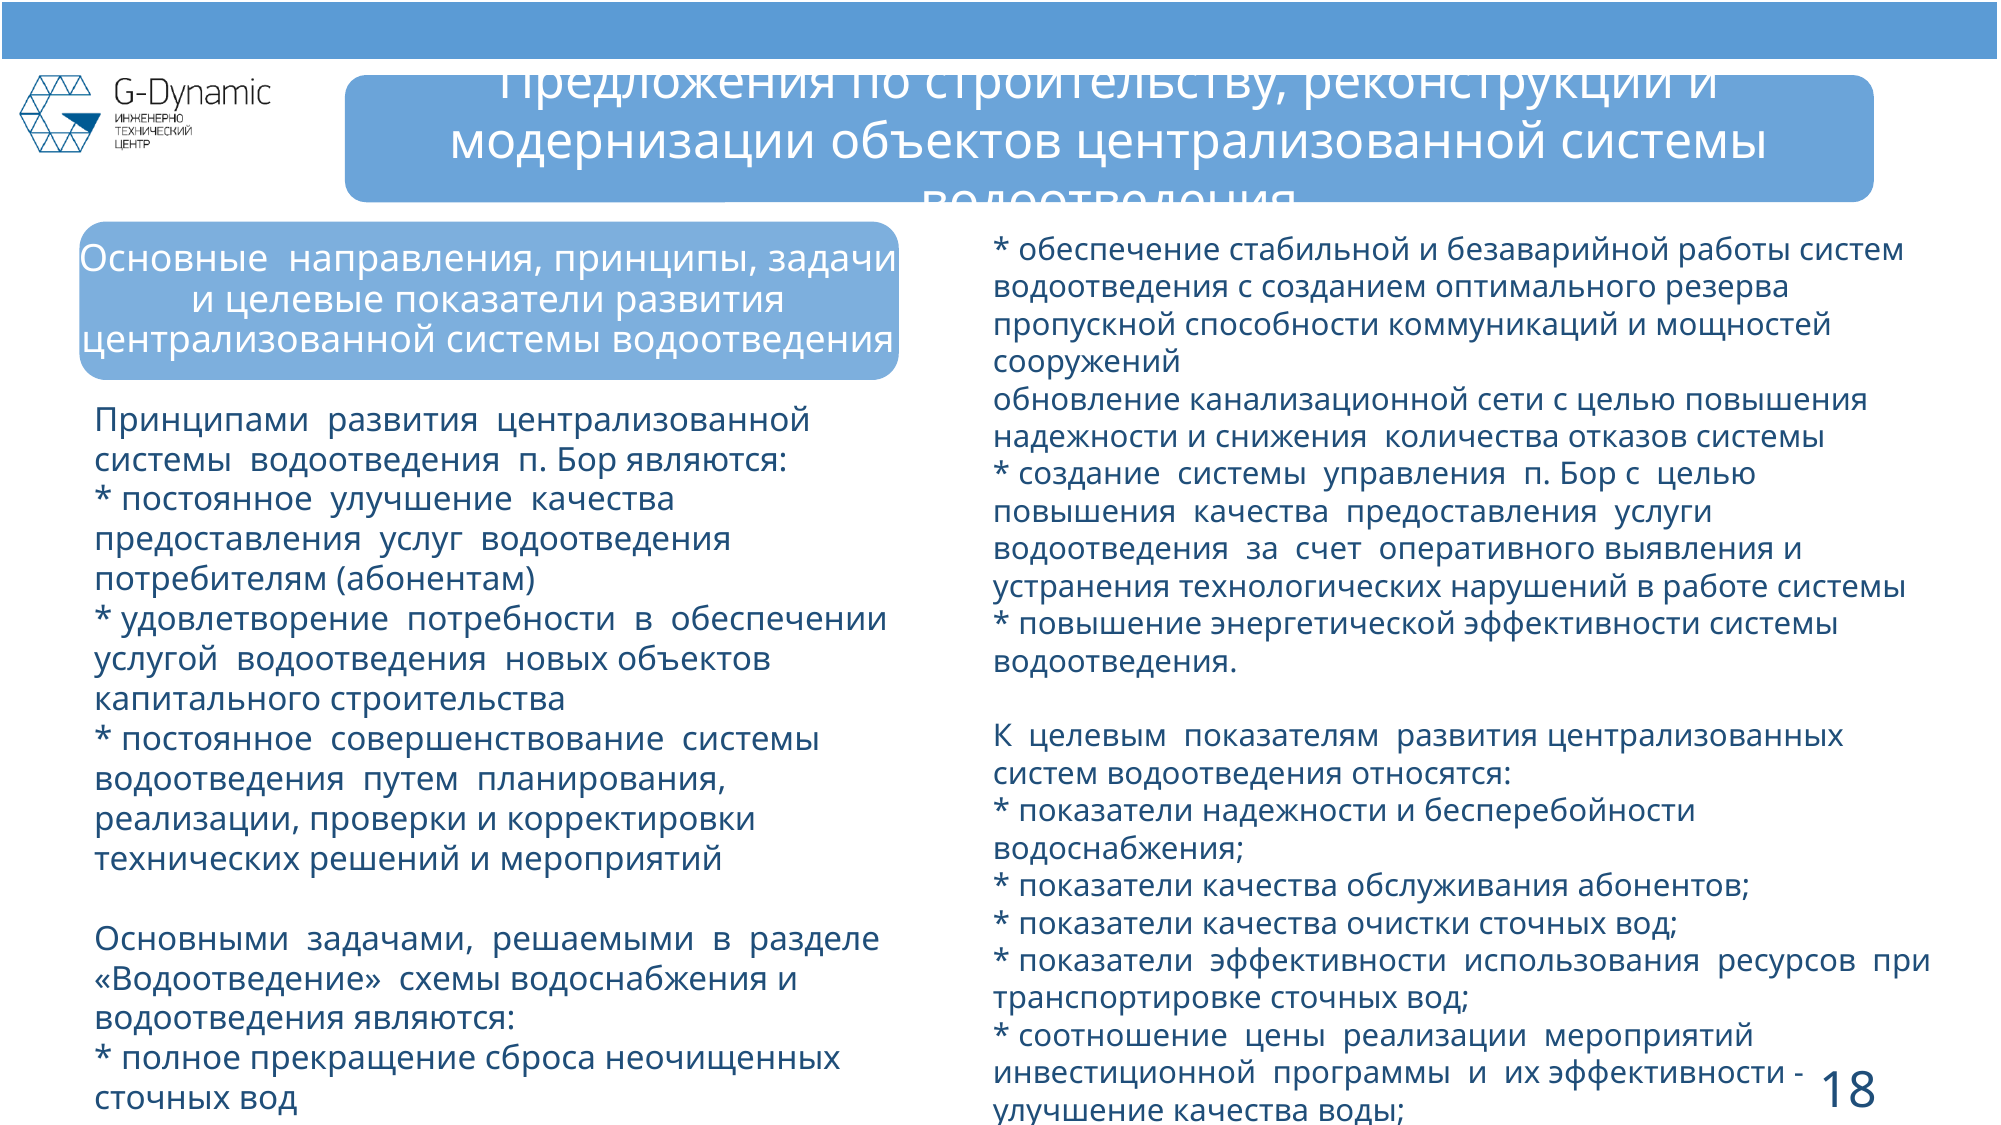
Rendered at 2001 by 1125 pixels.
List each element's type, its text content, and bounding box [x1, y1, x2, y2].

text_box Предложения по строительству, реконструкции и модернизации объектов централизованной системы водоотведения [343, 73, 1875, 204]
text_box Принципами развития централизованной системы водоотведения п. Бор являются: * постоянное улучшение качества предоставления услуг водоотведения потребителям (абонентам) * удовлетворение потребности в обеспечении услугой водоотведения новых объектов капитального строительства * постоянное совершенствование системы водоотведения путем планирования, реализации, проверки и корректировки технических решений и мероприятий Основными задачами, решаемыми в разделе «Водоотведение» схемы водоснабжения и водоотведения являются: * полное прекращение сброса неочищенных сточных вод [79, 390, 921, 1124]
text_box [83, 220, 895, 232]
table_header [2, 2, 1997, 59]
picture [0, 52, 292, 174]
text_box Основные направления, принципы, задачи и целевые показатели развития централизованной системы водоотведения [0, 232, 921, 380]
text_box Оценка объема инвестиций для реализации проектов действующими предприятиями муниципального образования Ямальский район по системе электроснабжения [307, 104, 1732, 253]
slide_number 18 [1541, 1024, 1892, 1125]
text_box * обеспечение стабильной и безаварийной работы систем водоотведения с созданием оптимального резерва пропускной способности коммуникаций и мощностей сооружений обновление канализационной сети с целью повышения надежности и снижения количества отказов системы * создание системы управления п. Бор с целью повышения качества предоставления услуги водоотведения за счет оперативного выявления и устранения технологических нарушений в работе системы * повышение энергетической эффективности системы водоотведения. К целевым показателям развития централизованных систем водоотведения относятся: * показатели надежности и бесперебойности водоснабжения; * показатели качества обслуживания абонентов; * показатели качества очистки сточных вод; * показатели эффективности использования ресурсов при транспортировке сточных вод; * соотношение цены реализации мероприятий инвестиционной программы и их эффективности - улучшение качества воды; * иные показатели, установленные федеральным органом исполнительной власти, осуществляющим функции по выработке государственной политики и нормативно-правовому регулированию в сфере жилищно-коммунального хозяйства. [978, 221, 1960, 1125]
